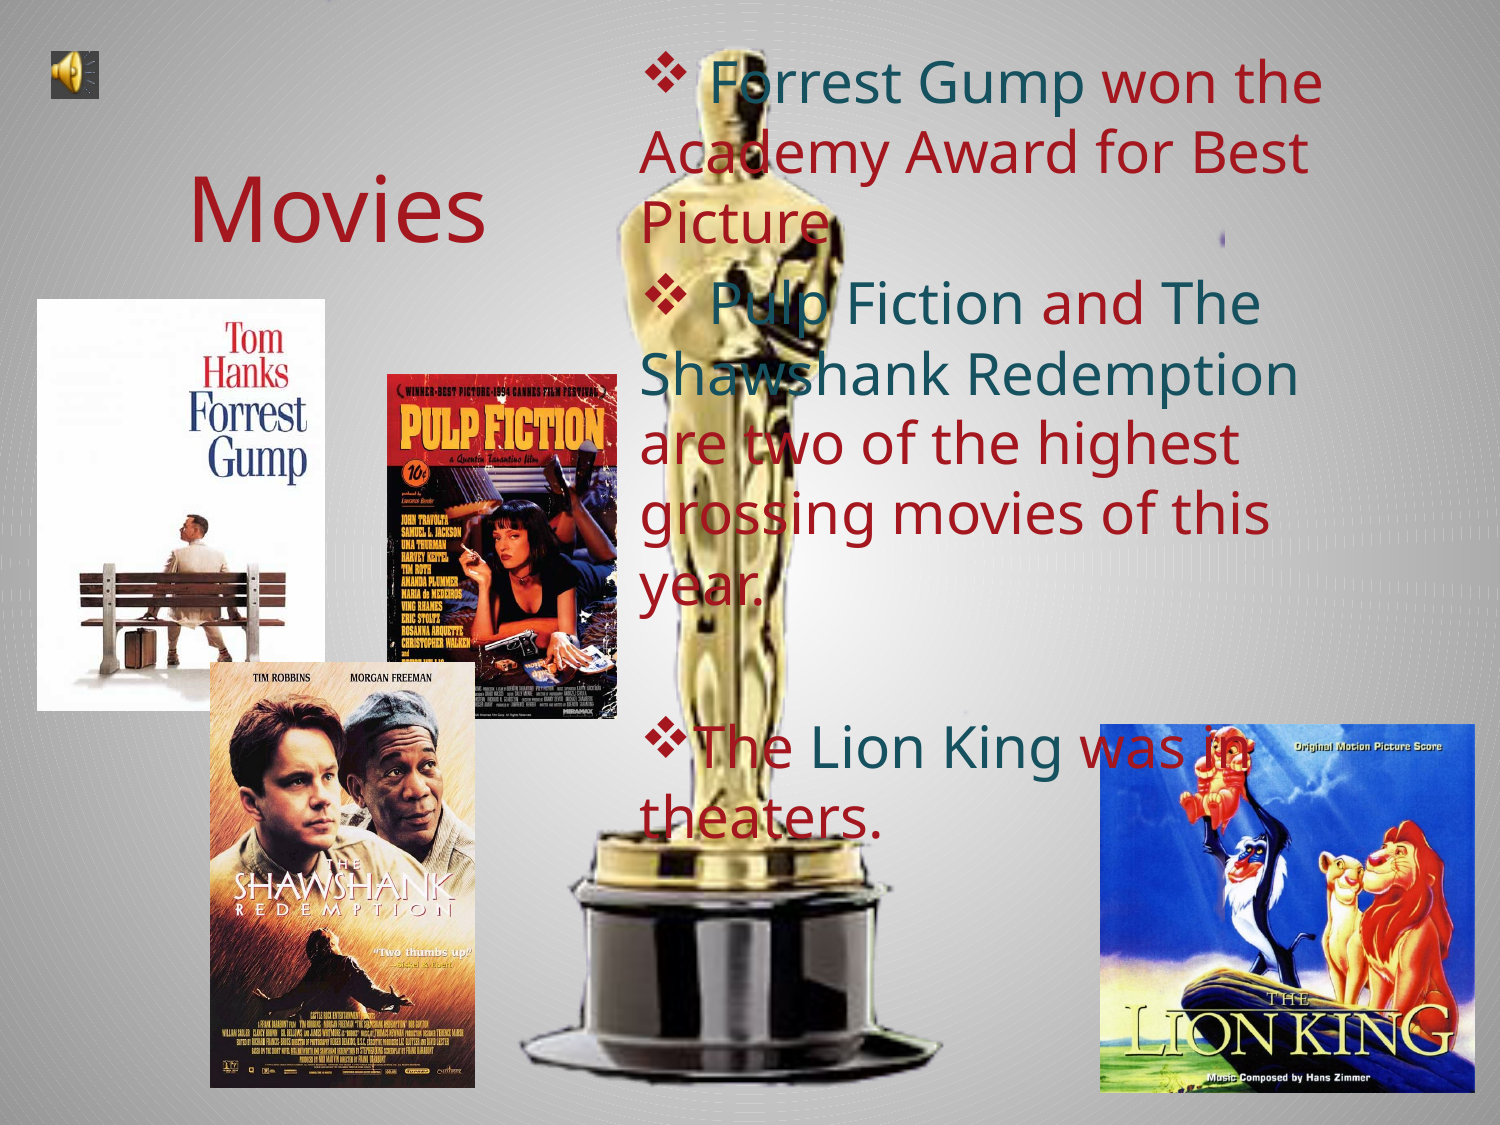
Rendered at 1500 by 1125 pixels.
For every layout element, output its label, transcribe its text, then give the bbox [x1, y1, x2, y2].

picture [49, 49, 101, 101]
subtitle Forrest Gump won the Academy Award for Best Picture Pulp Fiction and The Shawshank Redemption are two of the highest grossing movies of this year. The Lion King was in theaters. [1229, 37, 1413, 723]
picture [37, 0, 1476, 1125]
title Movies [37, 50, 219, 299]
